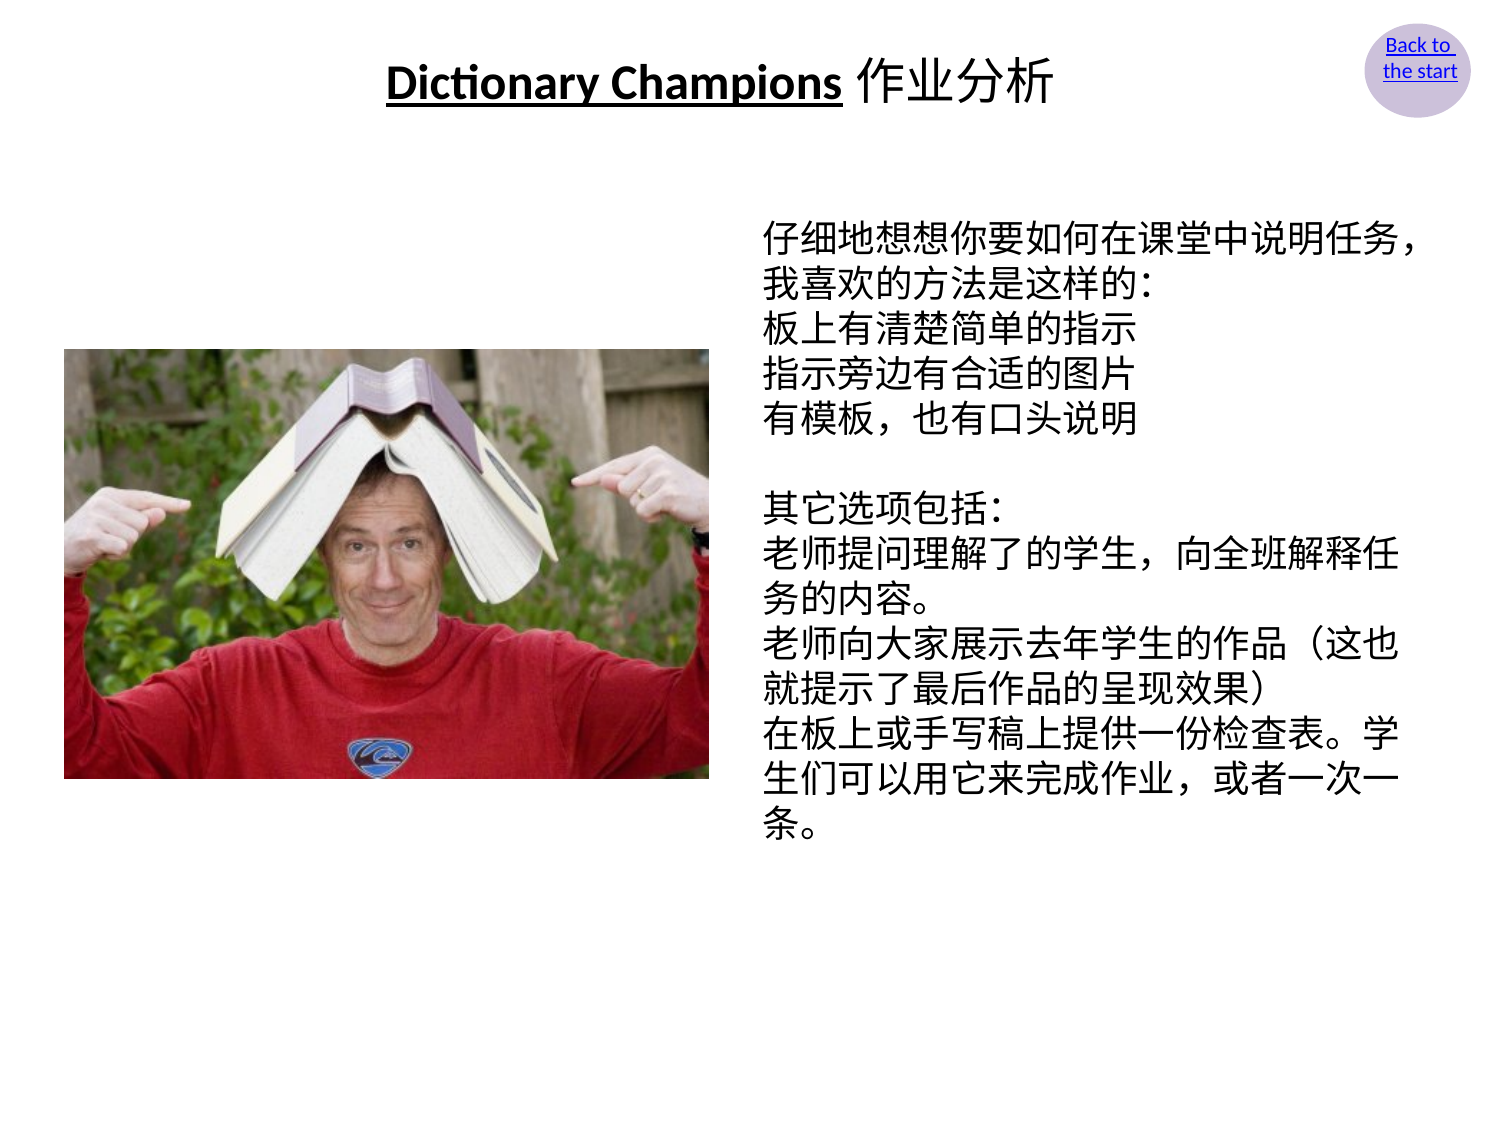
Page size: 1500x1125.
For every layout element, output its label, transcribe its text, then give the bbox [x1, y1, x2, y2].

text_box [10, 0, 440, 150]
text_box 仔细地想想你要如何在课堂中说明任务，我喜欢的方法是这样的： 板上有清楚简单的指示 指示旁边有合适的图片 有模板，也有口头说明 其它选项包括： 老师提问理解了的学生，向全班解释任务的内容。 老师向大家展示去年学生的作品（这也就提示了最后作品的呈现效果） 在板上或手写稿上提供一份检查表。学生们可以用它来完成作业，或者一次一条。 [747, 208, 1433, 853]
text_box Back to the start [1359, 23, 1483, 91]
text_box [1367, 91, 1468, 120]
text_box Dictionary Champions作业分析 [440, 42, 1223, 118]
picture [64, 349, 709, 780]
